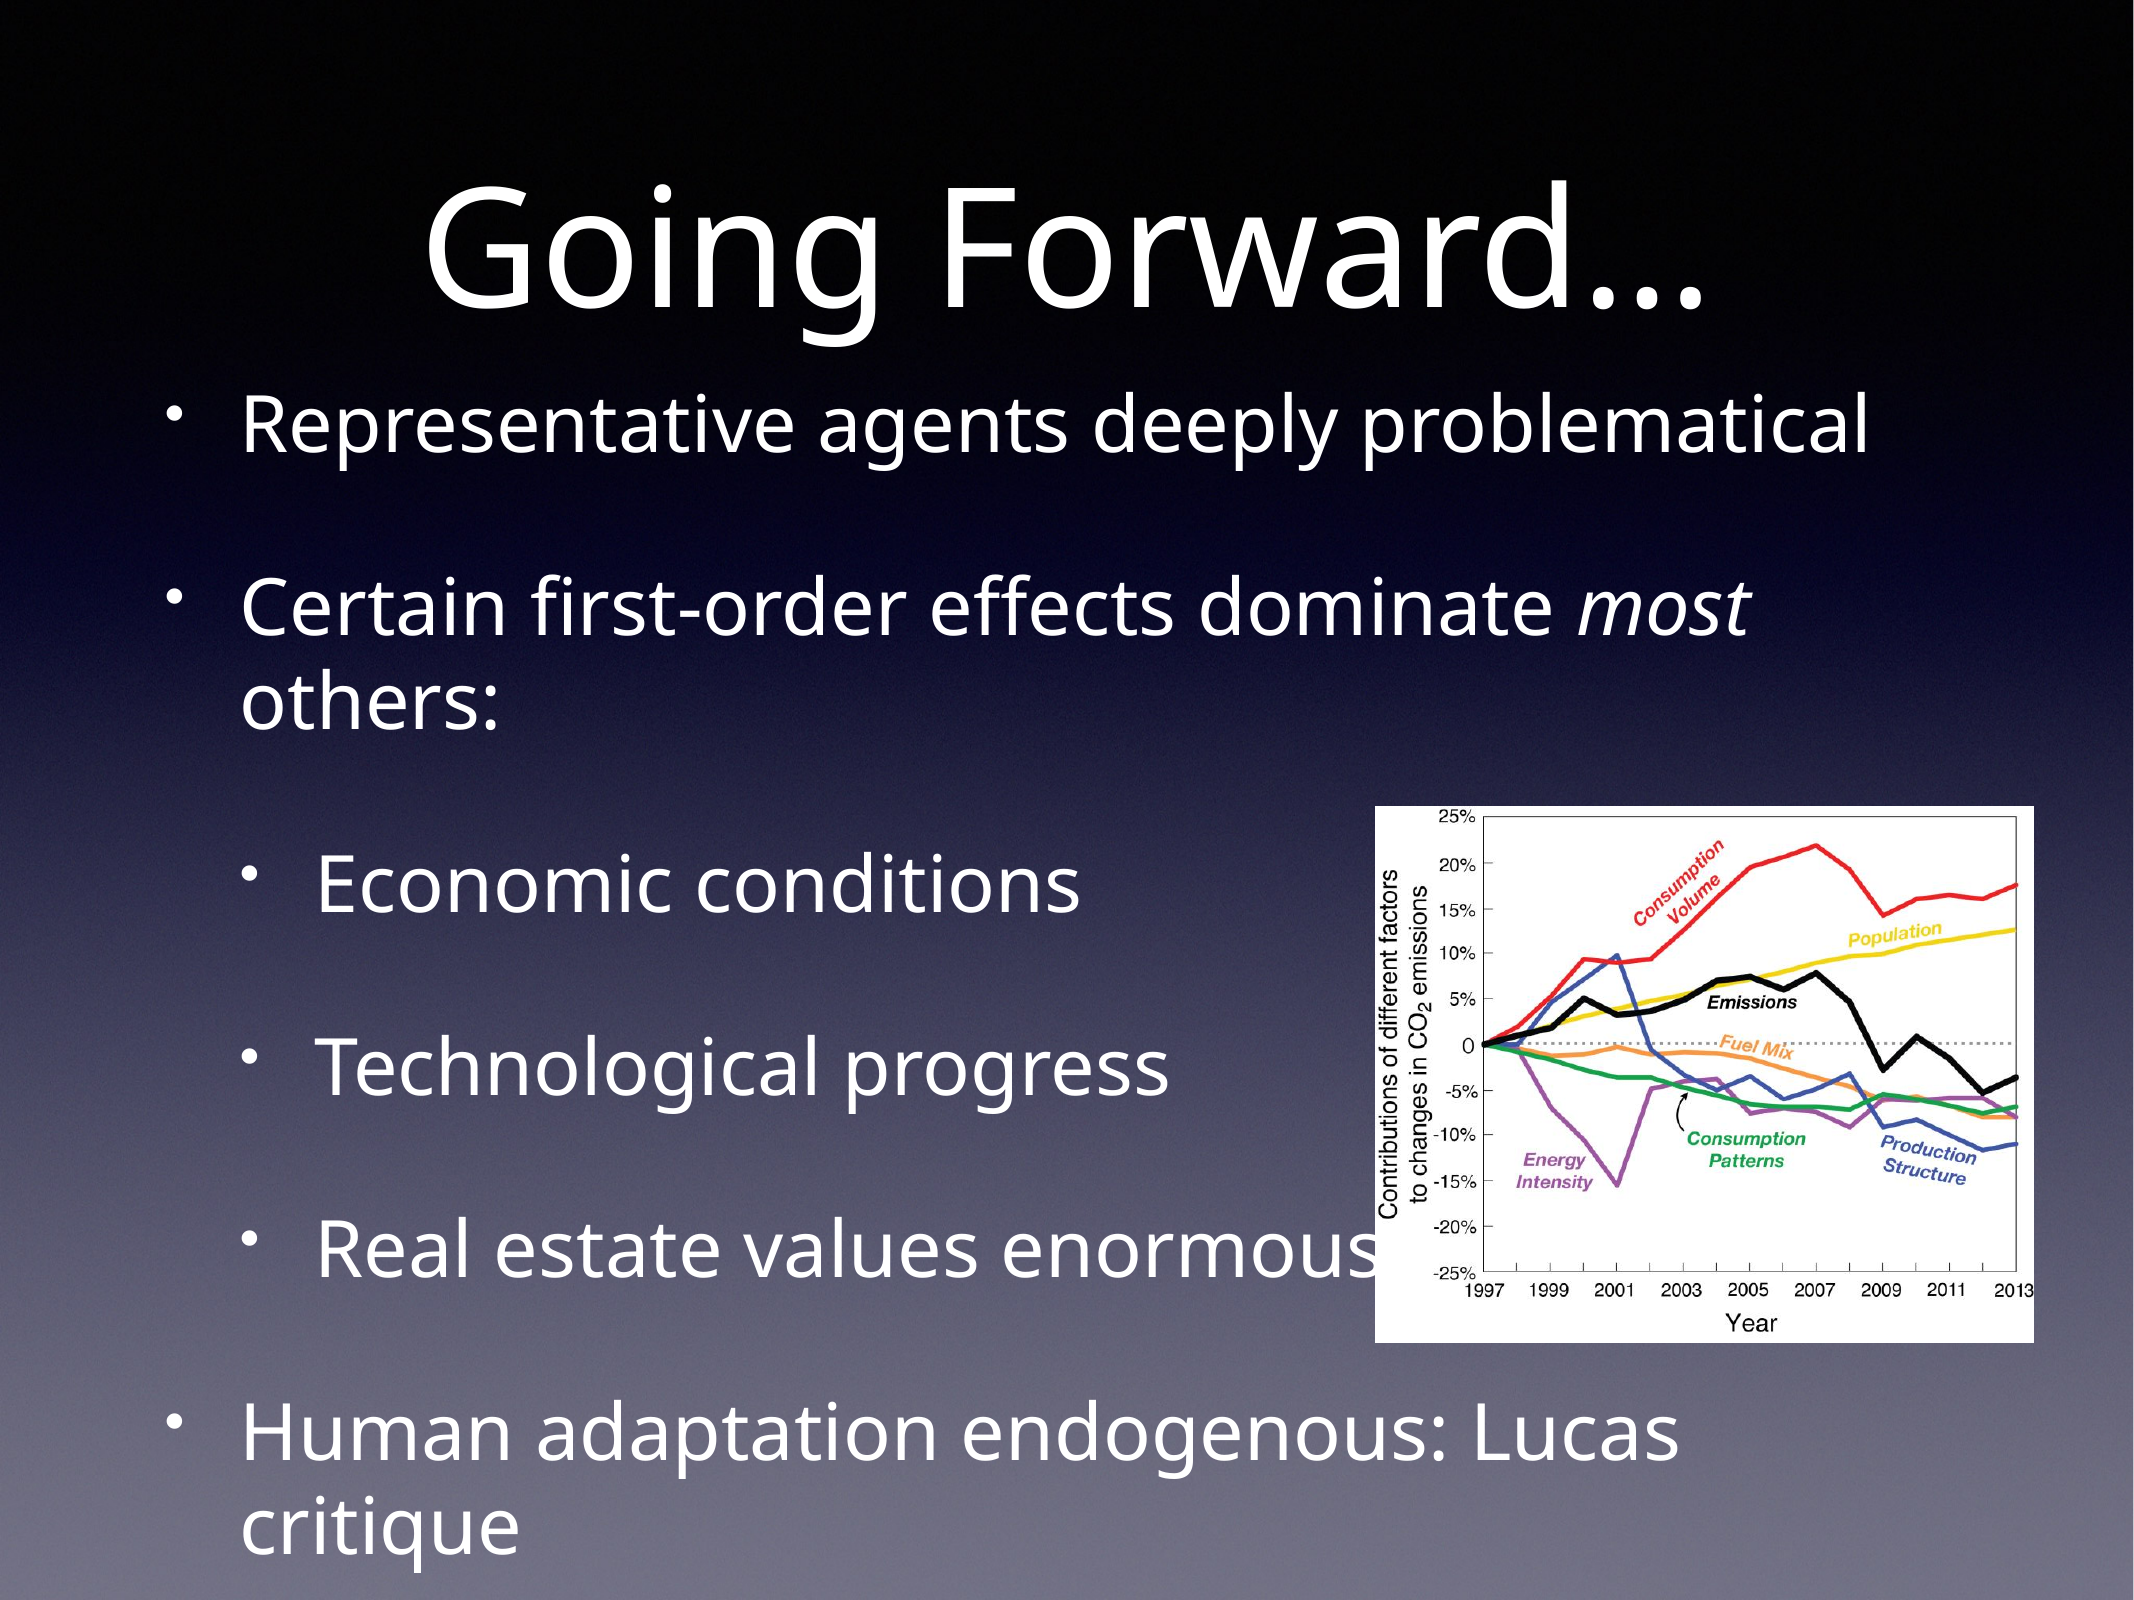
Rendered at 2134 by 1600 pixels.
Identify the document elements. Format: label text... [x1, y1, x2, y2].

picture [0, 0, 2134, 1600]
title Going Forward… [155, 66, 1978, 416]
list Representative agents deeply problematical Certain first-order effects dominate most others: Economic conditions Technological progress Real estate values enormous Human adaptation endogenous: Lucas critique [155, 424, 1978, 1520]
